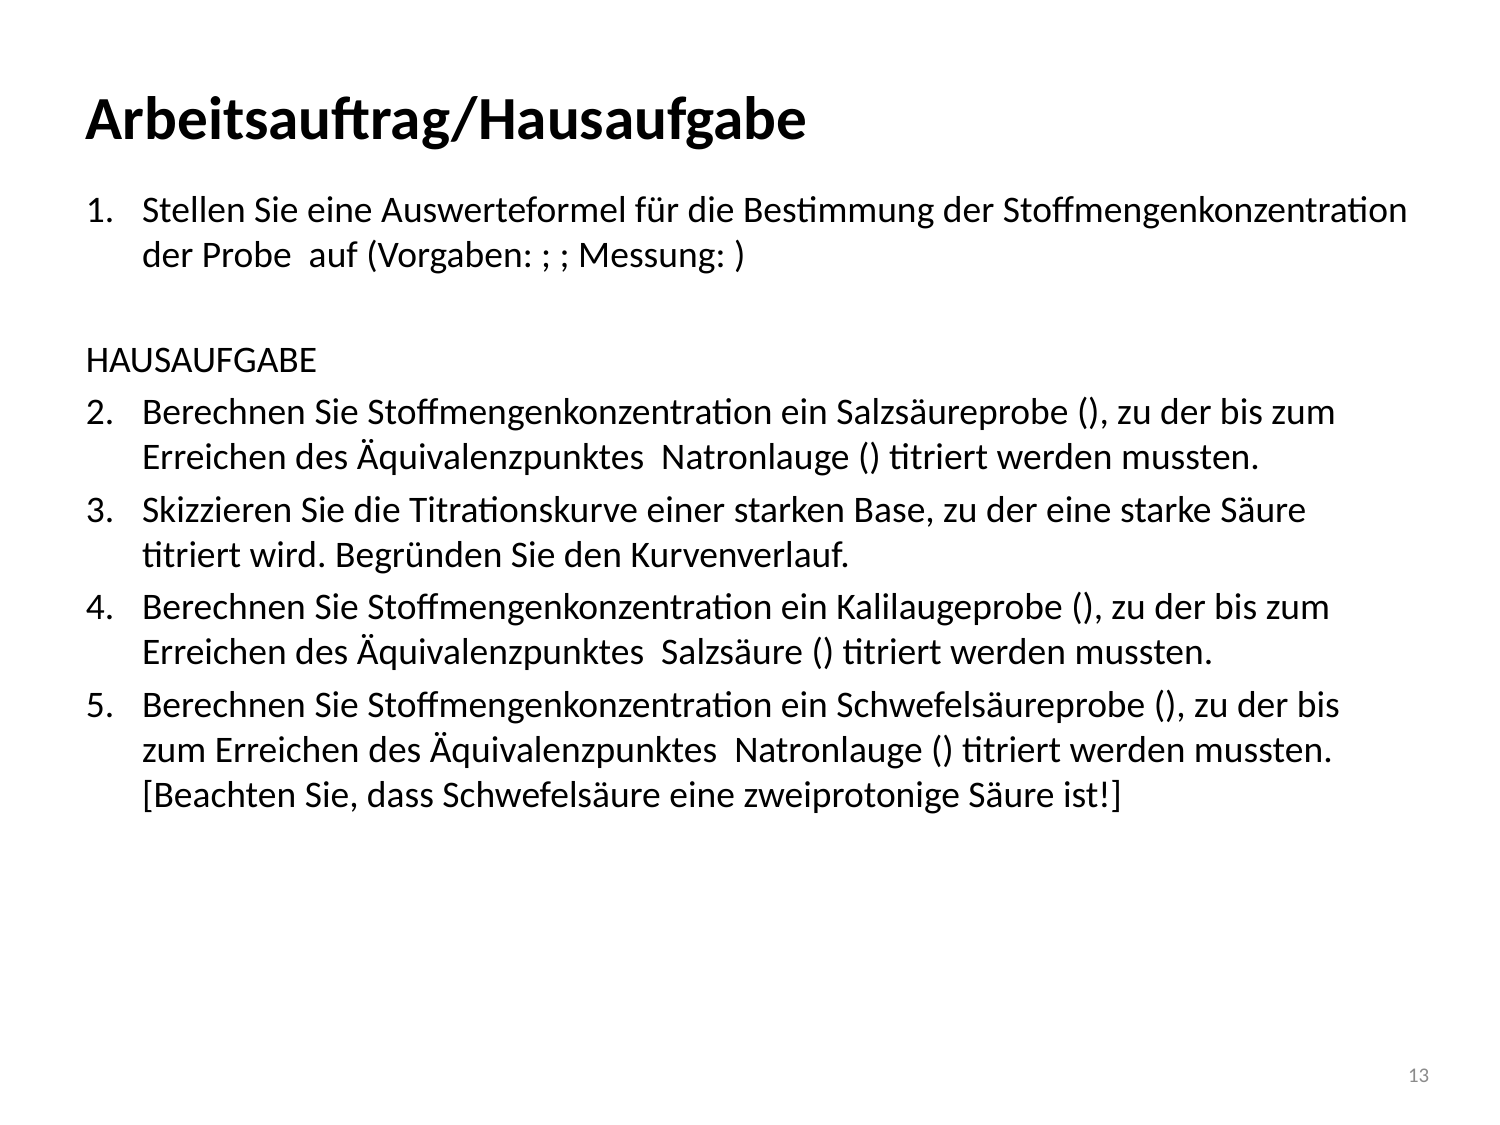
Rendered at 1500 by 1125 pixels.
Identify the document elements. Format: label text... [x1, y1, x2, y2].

title Arbeitsauftrag/Hausaufgabe [70, 70, 1430, 160]
slide_number 13 [1311, 1051, 1430, 1087]
